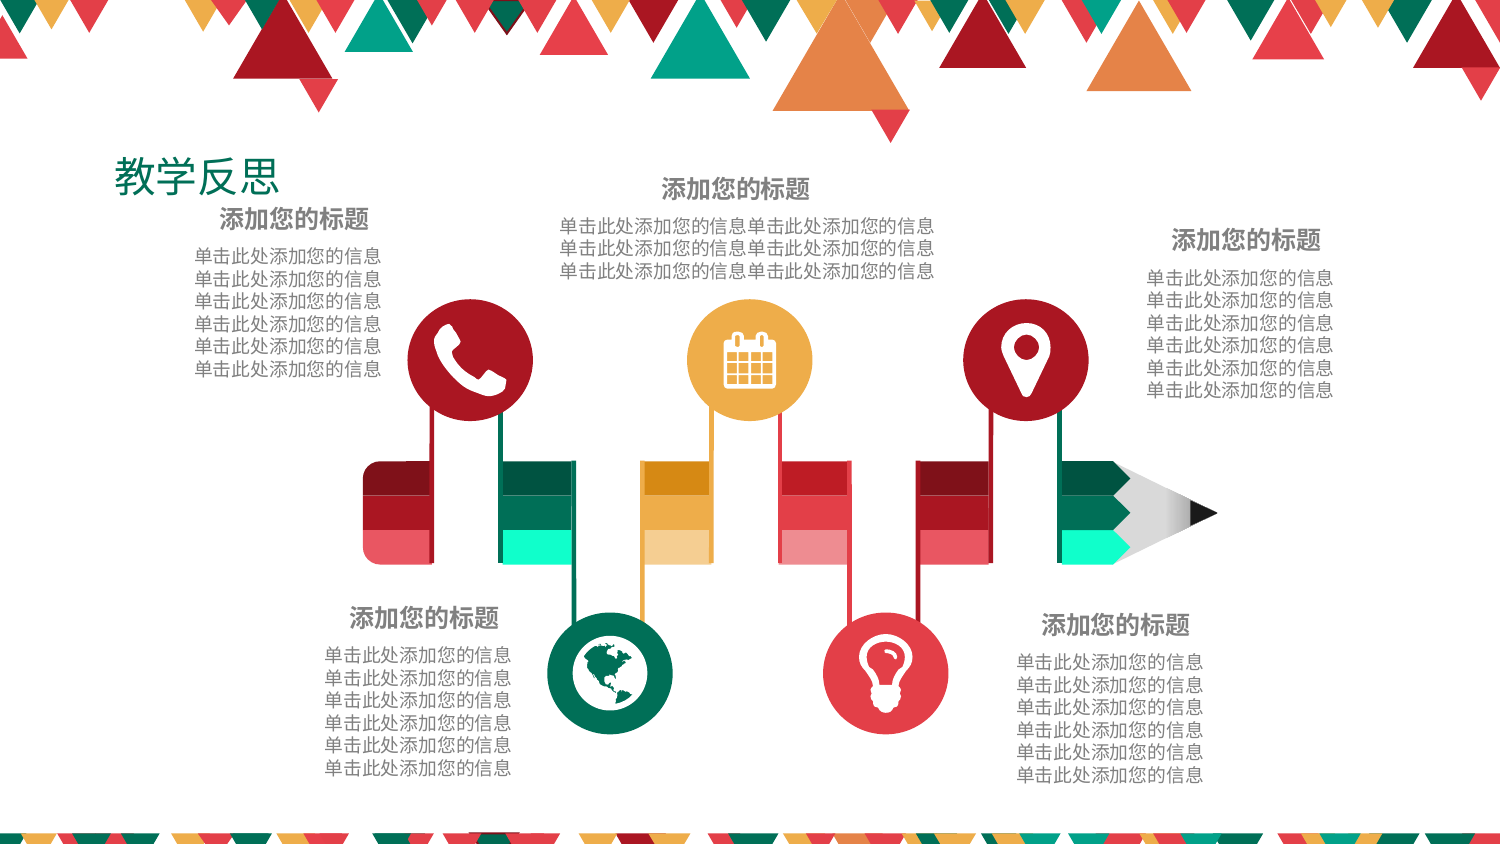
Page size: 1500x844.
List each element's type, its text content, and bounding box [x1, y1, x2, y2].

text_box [625, 478, 729, 548]
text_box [1001, 602, 1225, 796]
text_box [902, 478, 1006, 548]
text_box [687, 299, 813, 422]
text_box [1132, 217, 1356, 411]
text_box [407, 299, 533, 422]
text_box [179, 196, 403, 390]
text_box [823, 612, 949, 735]
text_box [485, 478, 589, 548]
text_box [761, 479, 865, 548]
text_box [345, 478, 449, 548]
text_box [1087, 435, 1192, 591]
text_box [764, 545, 1003, 614]
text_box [488, 545, 728, 614]
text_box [309, 595, 533, 789]
text_box 教学反思 [99, 142, 297, 208]
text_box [905, 409, 1145, 479]
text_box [346, 409, 586, 479]
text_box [547, 612, 673, 735]
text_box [626, 409, 865, 479]
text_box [544, 165, 959, 291]
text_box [963, 299, 1089, 422]
